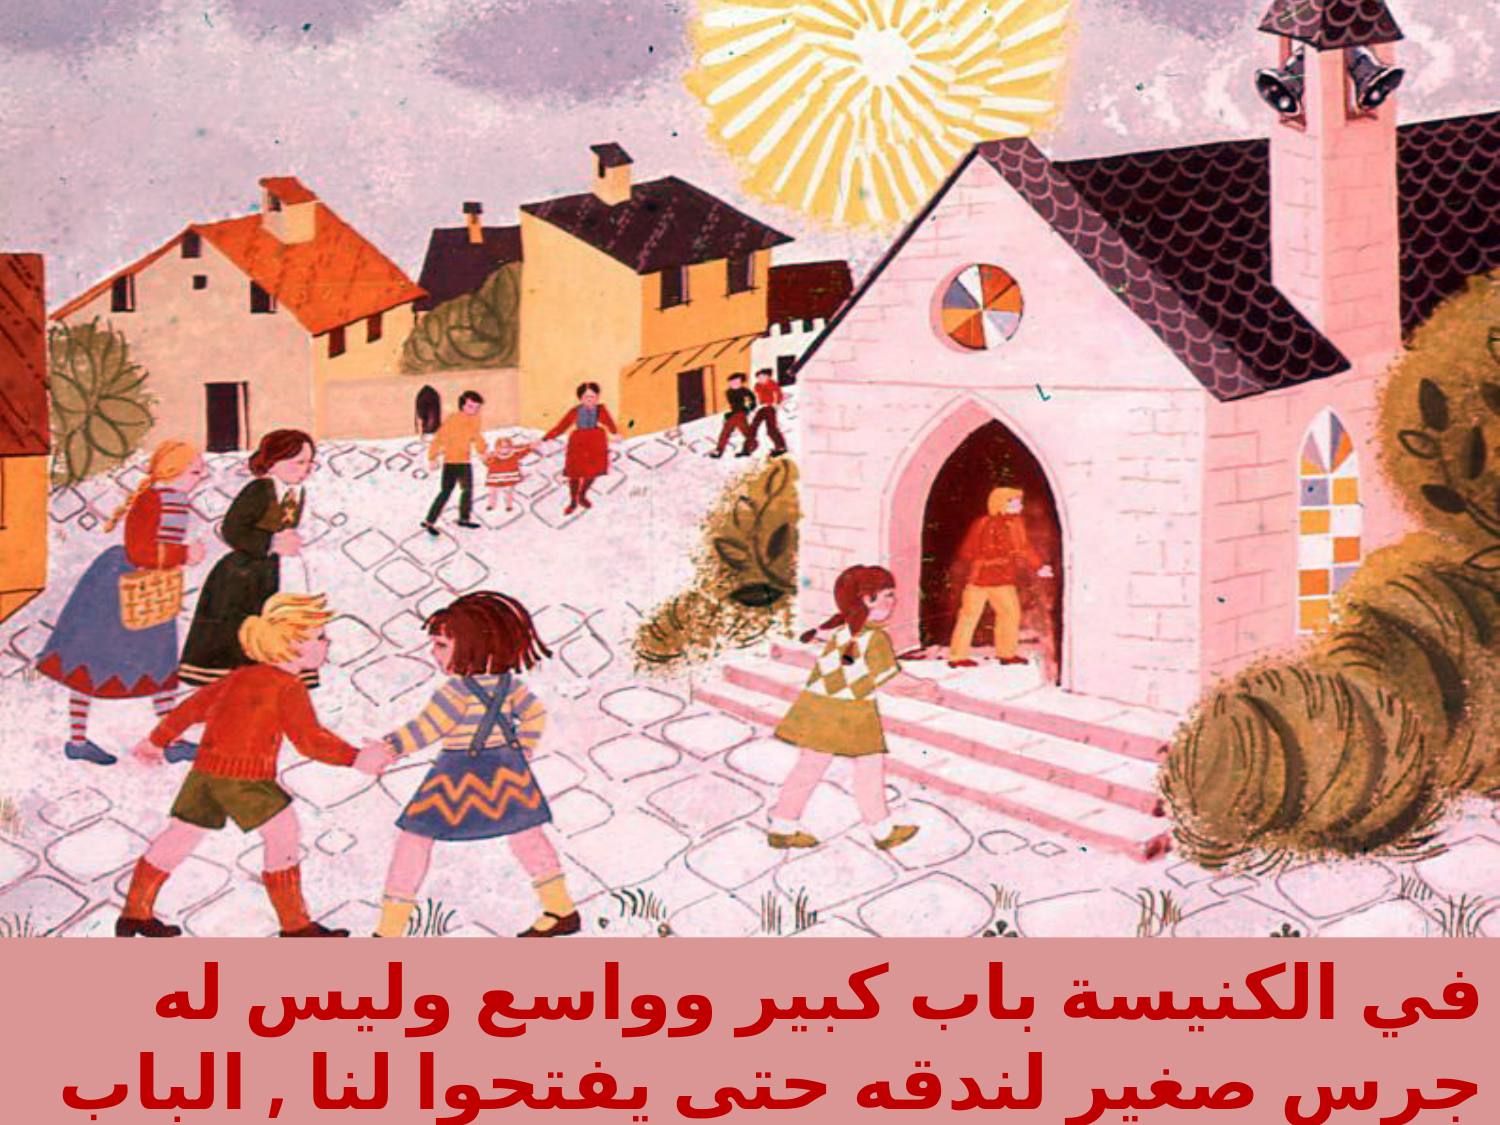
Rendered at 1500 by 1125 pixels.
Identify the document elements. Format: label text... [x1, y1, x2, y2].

text_box في الكنيسة باب كبير وواسع وليس له جرس صغير لندقه حتى يفتحوا لنا , الباب دوما مفتوح [0, 946, 1500, 1125]
picture [0, 0, 1500, 938]
